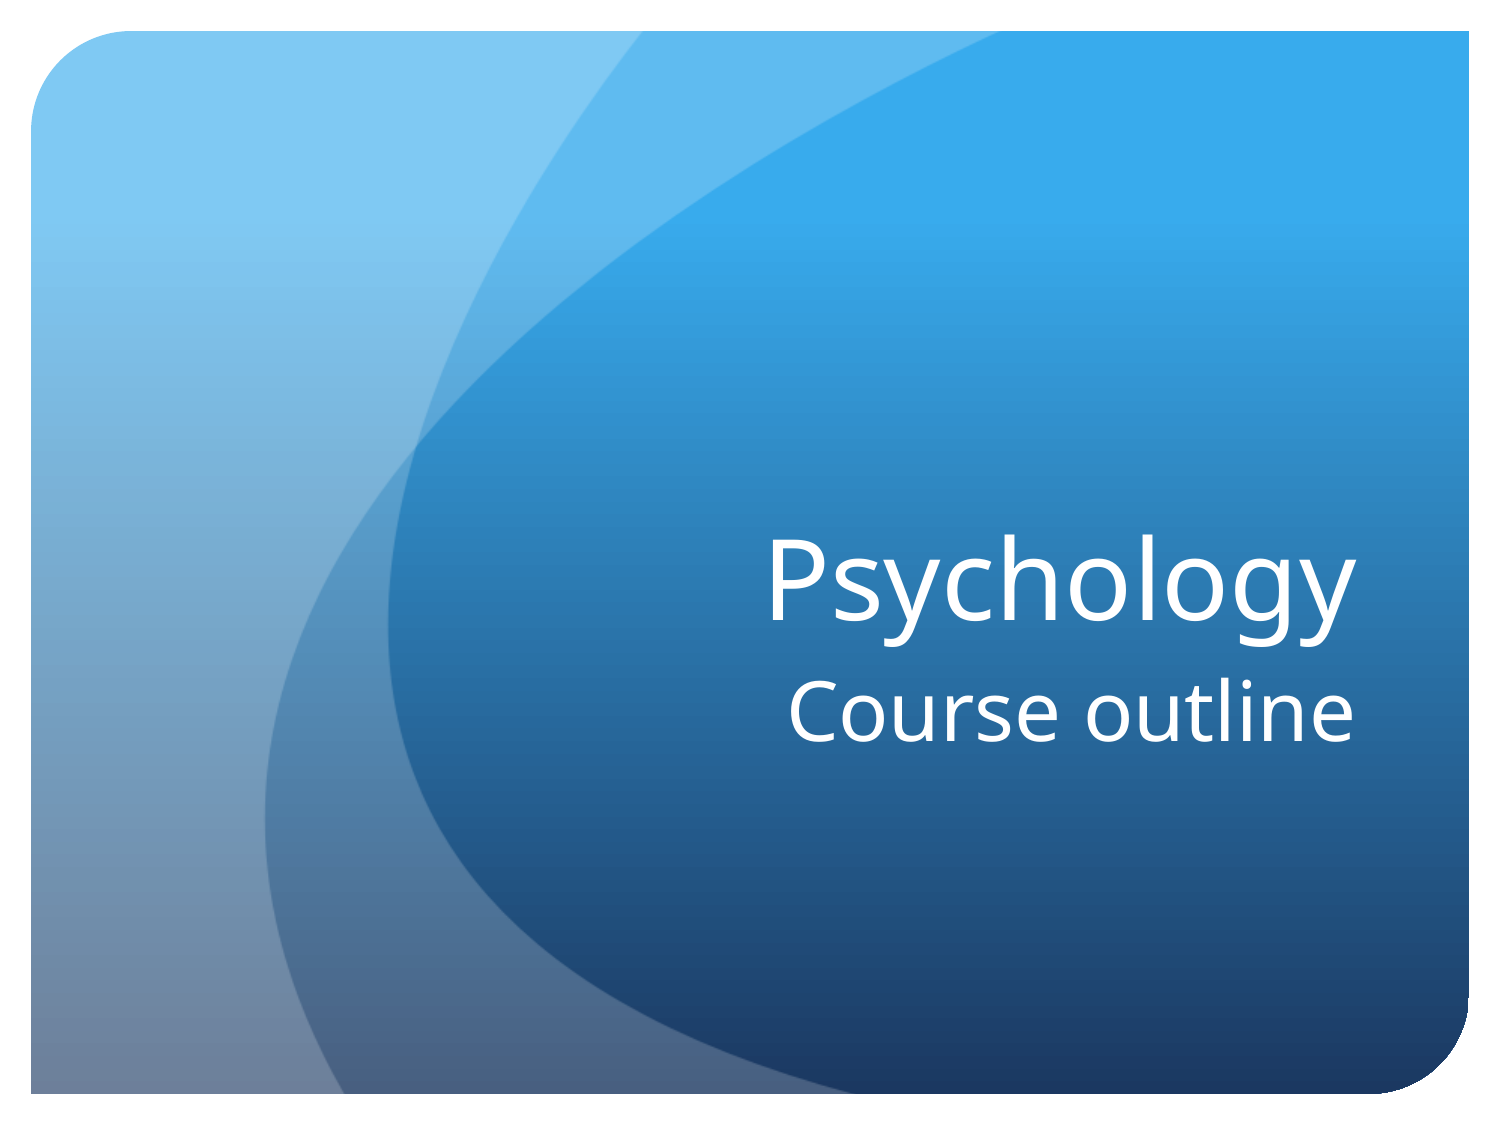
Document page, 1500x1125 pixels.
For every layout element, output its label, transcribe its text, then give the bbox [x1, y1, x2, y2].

title Psychology [262, 408, 1372, 650]
picture [25, 30, 1474, 1095]
subtitle Course outline [262, 650, 1372, 939]
